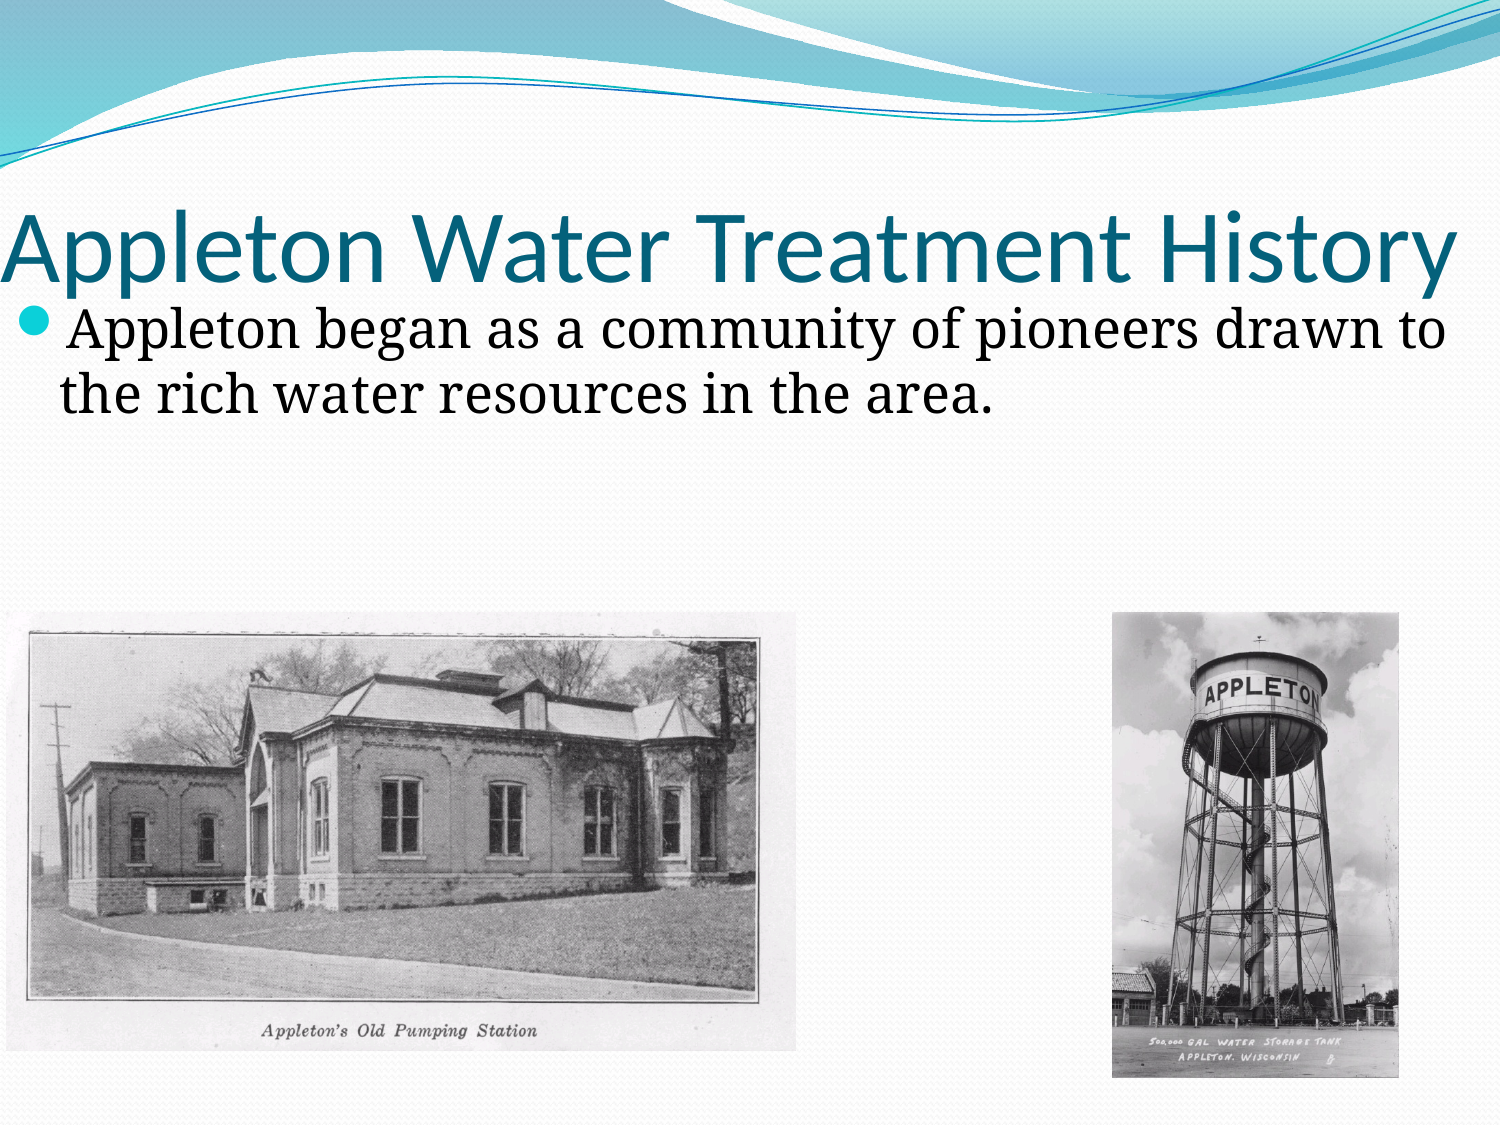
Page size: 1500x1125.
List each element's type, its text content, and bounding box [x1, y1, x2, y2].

picture [1112, 611, 1399, 1079]
picture [6, 611, 797, 1051]
title Appleton Water Treatment History [0, 115, 1500, 287]
list Appleton began as a community of pioneers drawn to the rich water resources in the area. [0, 287, 1500, 1125]
